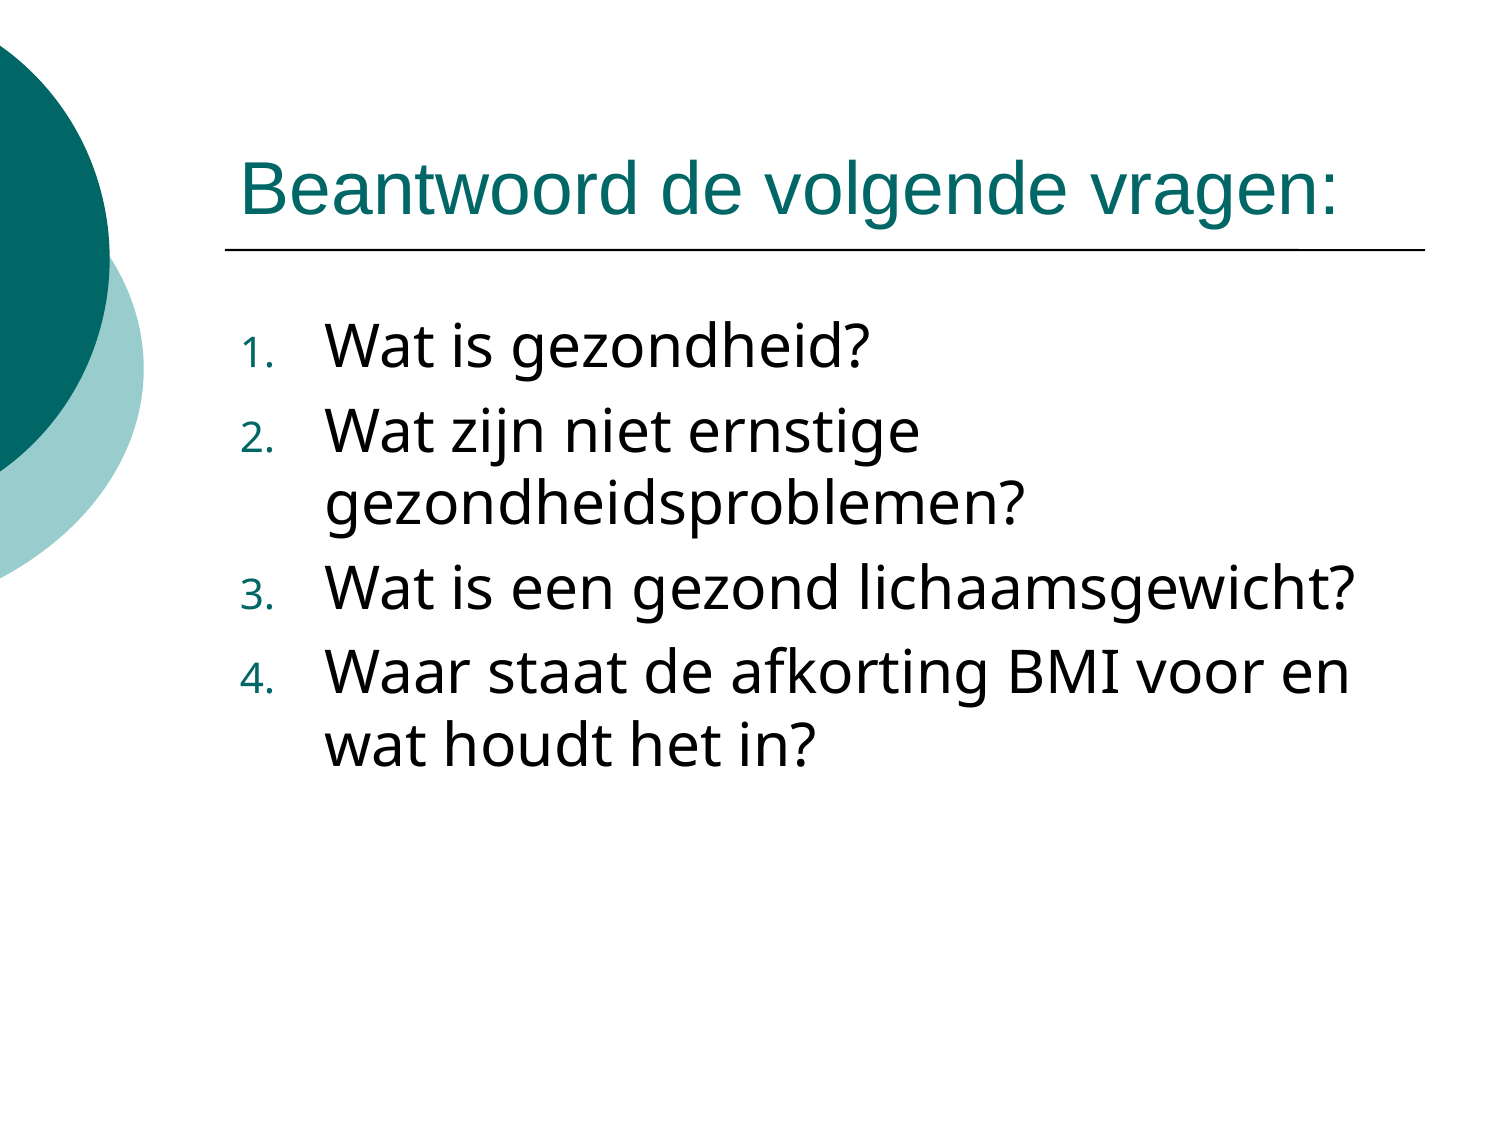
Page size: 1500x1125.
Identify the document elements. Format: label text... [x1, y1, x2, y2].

title Beantwoord de volgende vragen: [224, 49, 1425, 237]
list Wat is gezondheid? Wat zijn niet ernstige gezondheidsproblemen? Wat is een gezond lichaamsgewicht? Waar staat de afkorting BMI voor en wat houdt het in? [224, 299, 1425, 975]
